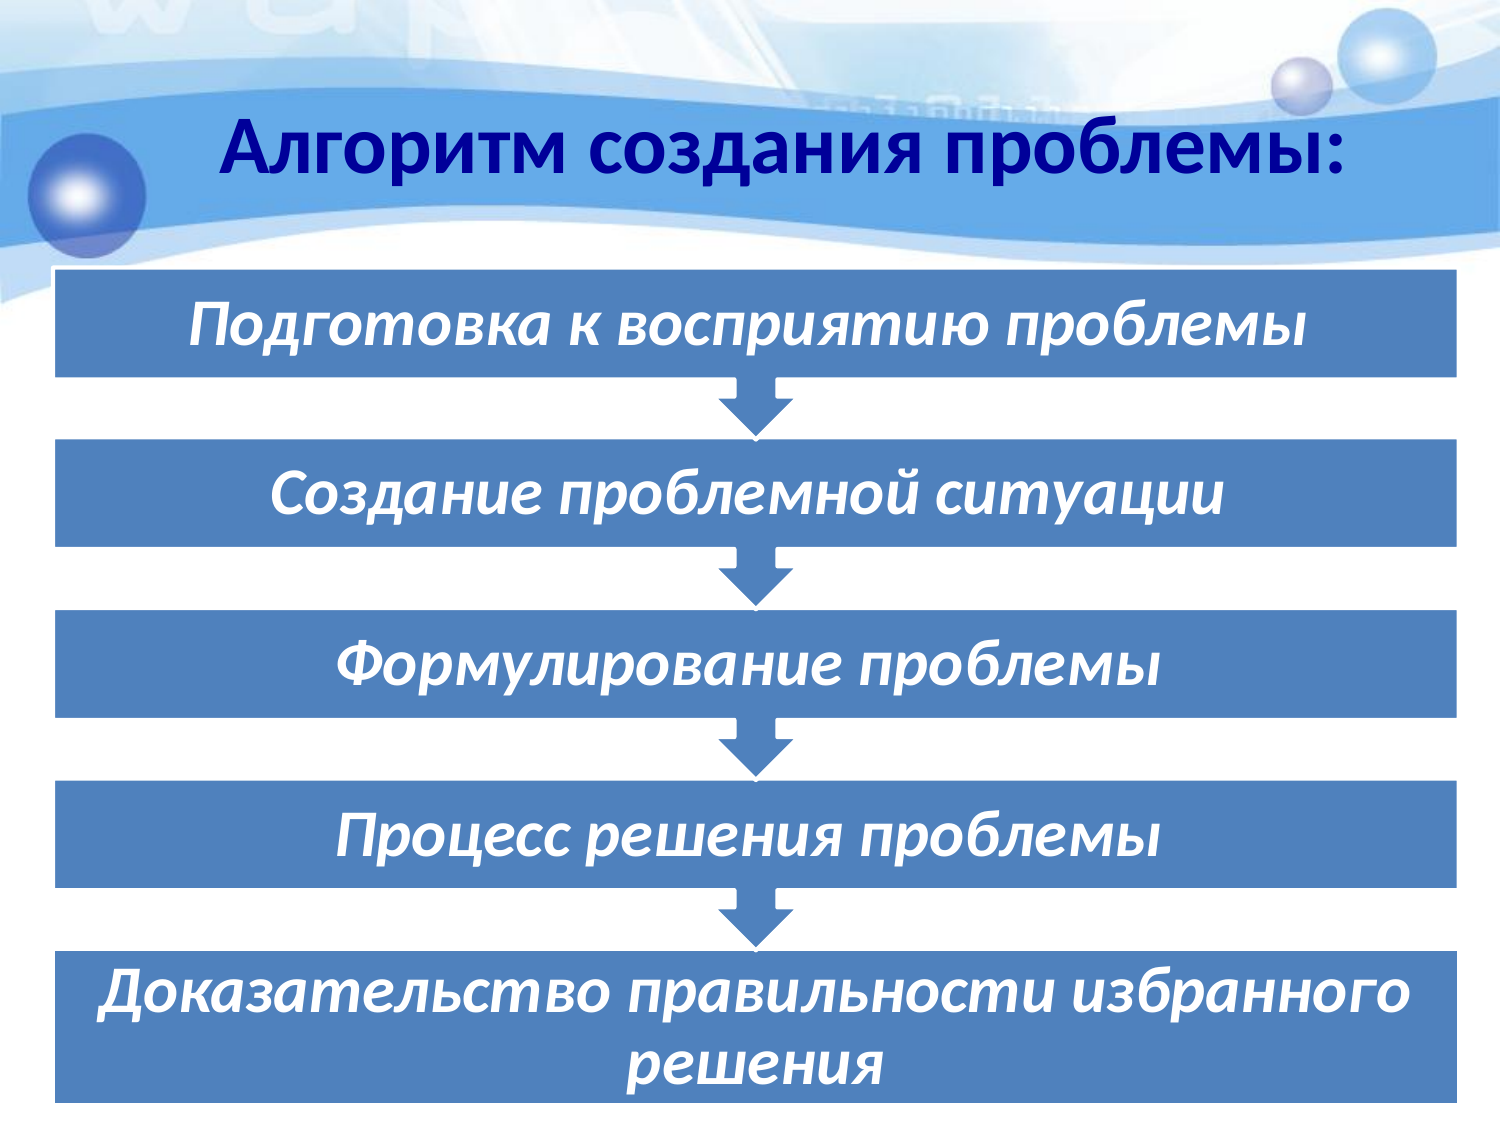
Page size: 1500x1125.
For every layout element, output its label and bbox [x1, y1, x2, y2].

text_box [52, 266, 1459, 1107]
picture [0, 0, 1500, 1125]
